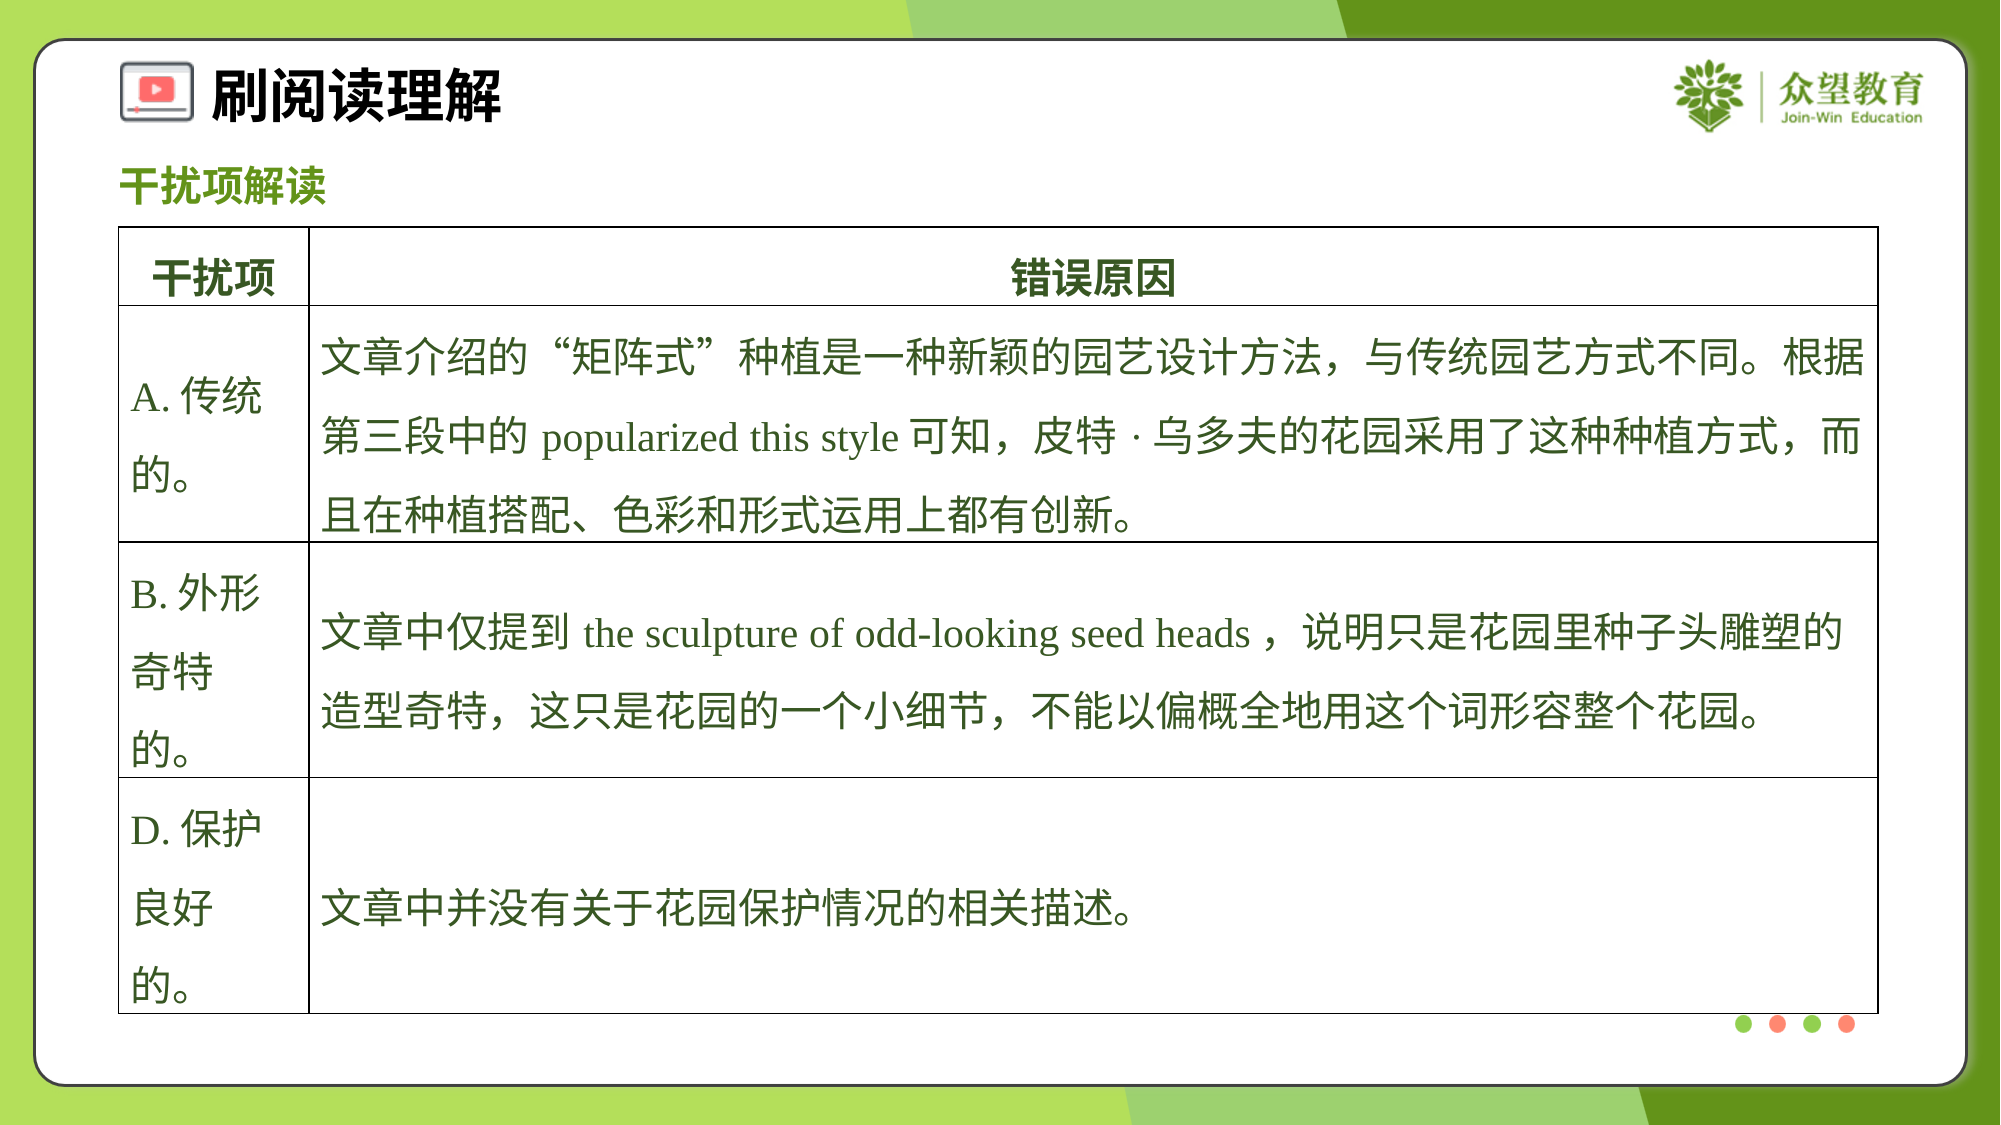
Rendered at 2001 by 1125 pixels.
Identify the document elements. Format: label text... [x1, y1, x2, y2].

table_cell 文章介绍的“矩阵式”种植是一种新颖的园艺设计方法，与传统园艺方式不同。根据第三段中的popularized this style可知，皮特·乌多夫的花园采用了这种种植方式，而且在种植搭配、色彩和形式运用上都有创新。 [310, 306, 1877, 541]
table_header 干扰项 [119, 228, 308, 305]
table_cell A.传统的。 [119, 306, 308, 541]
table_cell B.外形奇特的。 [119, 543, 308, 777]
table_cell 文章中仅提到the sculpture of odd-looking seed heads，说明只是花园里种子头雕塑的造型奇特，这只是花园的一个小细节，不能以偏概全地用这个词形容整个花园。 [310, 543, 1877, 777]
table_cell D.保护良好的。 [119, 778, 308, 1013]
table_header 错误原因 [310, 228, 1877, 305]
picture [0, 0, 2000, 1125]
text_box 干扰项解读 [118, 147, 1883, 206]
table_cell 文章中并没有关于花园保护情况的相关描述。 [310, 778, 1877, 1013]
